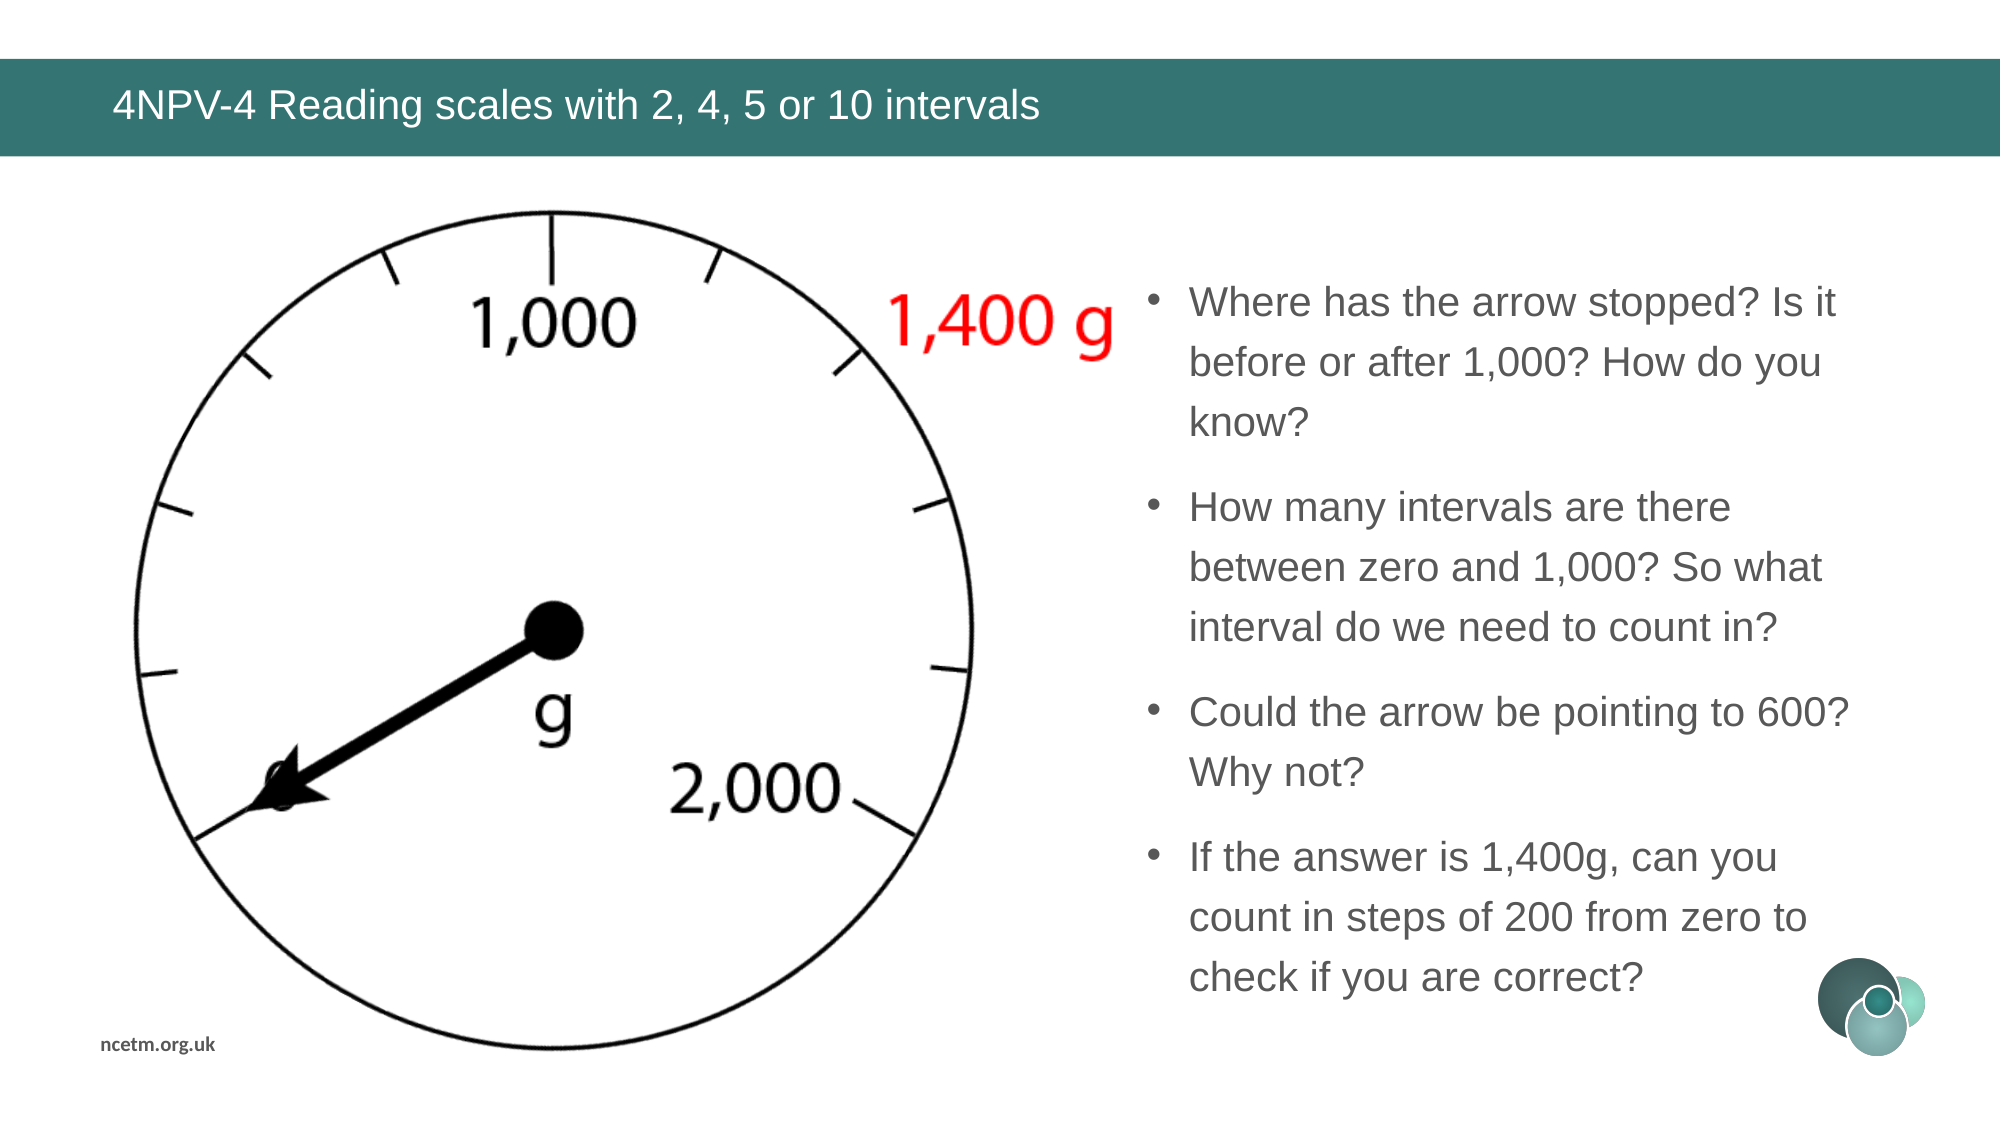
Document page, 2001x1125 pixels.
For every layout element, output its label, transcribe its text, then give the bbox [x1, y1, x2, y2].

title 4NPV-4 Reading scales with 2, 4, 5 or 10 intervals [418, 76, 1945, 147]
picture [1818, 958, 1925, 1056]
title 4NPV-4 Reading scales with 2, 4, 5 or 10 intervals [97, 76, 375, 147]
text_box Where has the arrow stopped? Is it before or after 1,000? How do you know? How many intervals are there between zero and 1,000? So what interval do we need to count in? Could the arrow be pointing to 600? Why not? If the answer is 1,400g, can you count in steps of 200 from zero to check if you are correct? [1199, 257, 1900, 999]
picture [0, 61, 1199, 1125]
